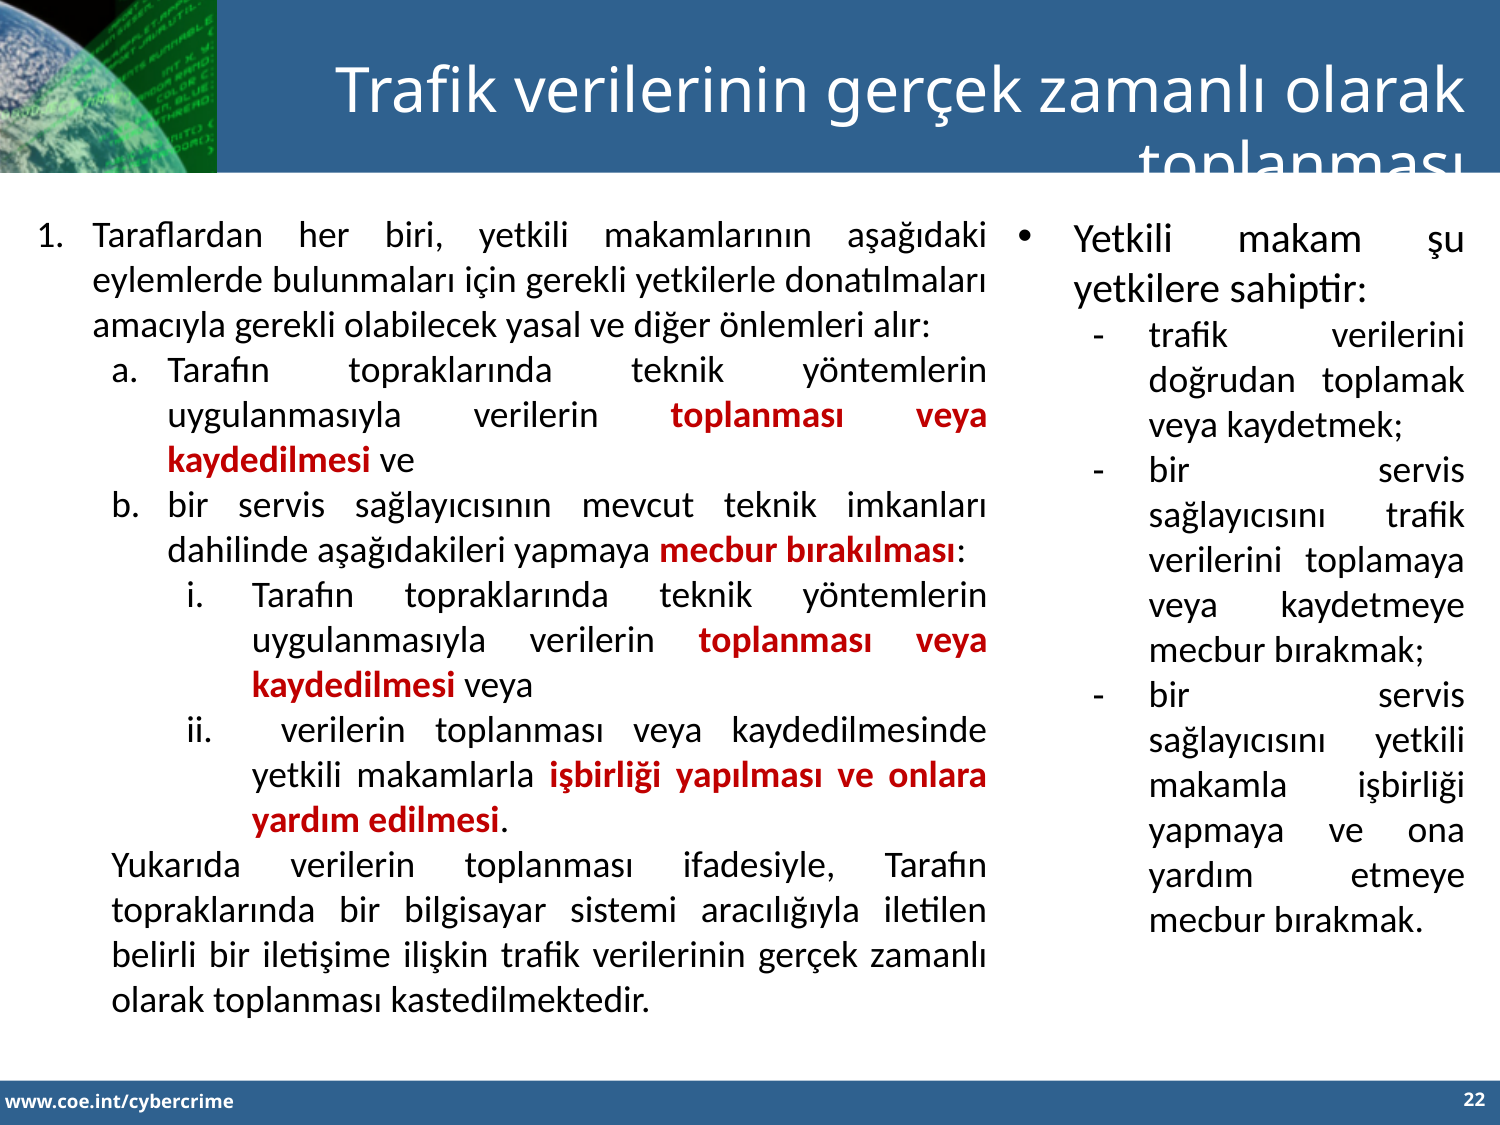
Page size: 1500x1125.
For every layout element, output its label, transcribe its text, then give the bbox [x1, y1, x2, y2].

text_box Trafik verilerinin gerçek zamanlı olarak toplanması [230, 42, 1483, 208]
text_box Taraflardan her biri, yetkili makamlarının aşağıdaki eylemlerde bulunmaları için gerekli yetkilerle donatılmaları amacıyla gerekli olabilecek yasal ve diğer önlemleri alır: Tarafın topraklarında teknik yöntemlerin uygulanmasıyla verilerin toplanması veya kaydedilmesi ve bir servis sağlayıcısının mevcut teknik imkanları dahilinde aşağıdakileri yapmaya mecbur bırakılması: Tarafın topraklarında teknik yöntemlerin uygulanmasıyla verilerin toplanması veya kaydedilmesi veya verilerin toplanması veya kaydedilmesinde yetkili makamlarla işbirliği yapılması ve onlara yardım edilmesi. Yukarıda verilerin toplanması ifadesiyle, Tarafın topraklarında bir bilgisayar sistemi aracılığıyla iletilen belirli bir iletişime ilişkin trafik verilerinin gerçek zamanlı olarak toplanması kastedilmektedir. [21, 202, 1003, 1028]
picture [0, 0, 217, 173]
text_box Yetkili makam şu yetkilere sahiptir: trafik verilerini doğrudan toplamak veya kaydetmek; bir servis sağlayıcısını trafik verilerini toplamaya veya kaydetmeye mecbur bırakmak; bir servis sağlayıcısını yetkili makamla işbirliği yapmaya ve ona yardım etmeye mecbur bırakmak. [1002, 202, 1480, 948]
